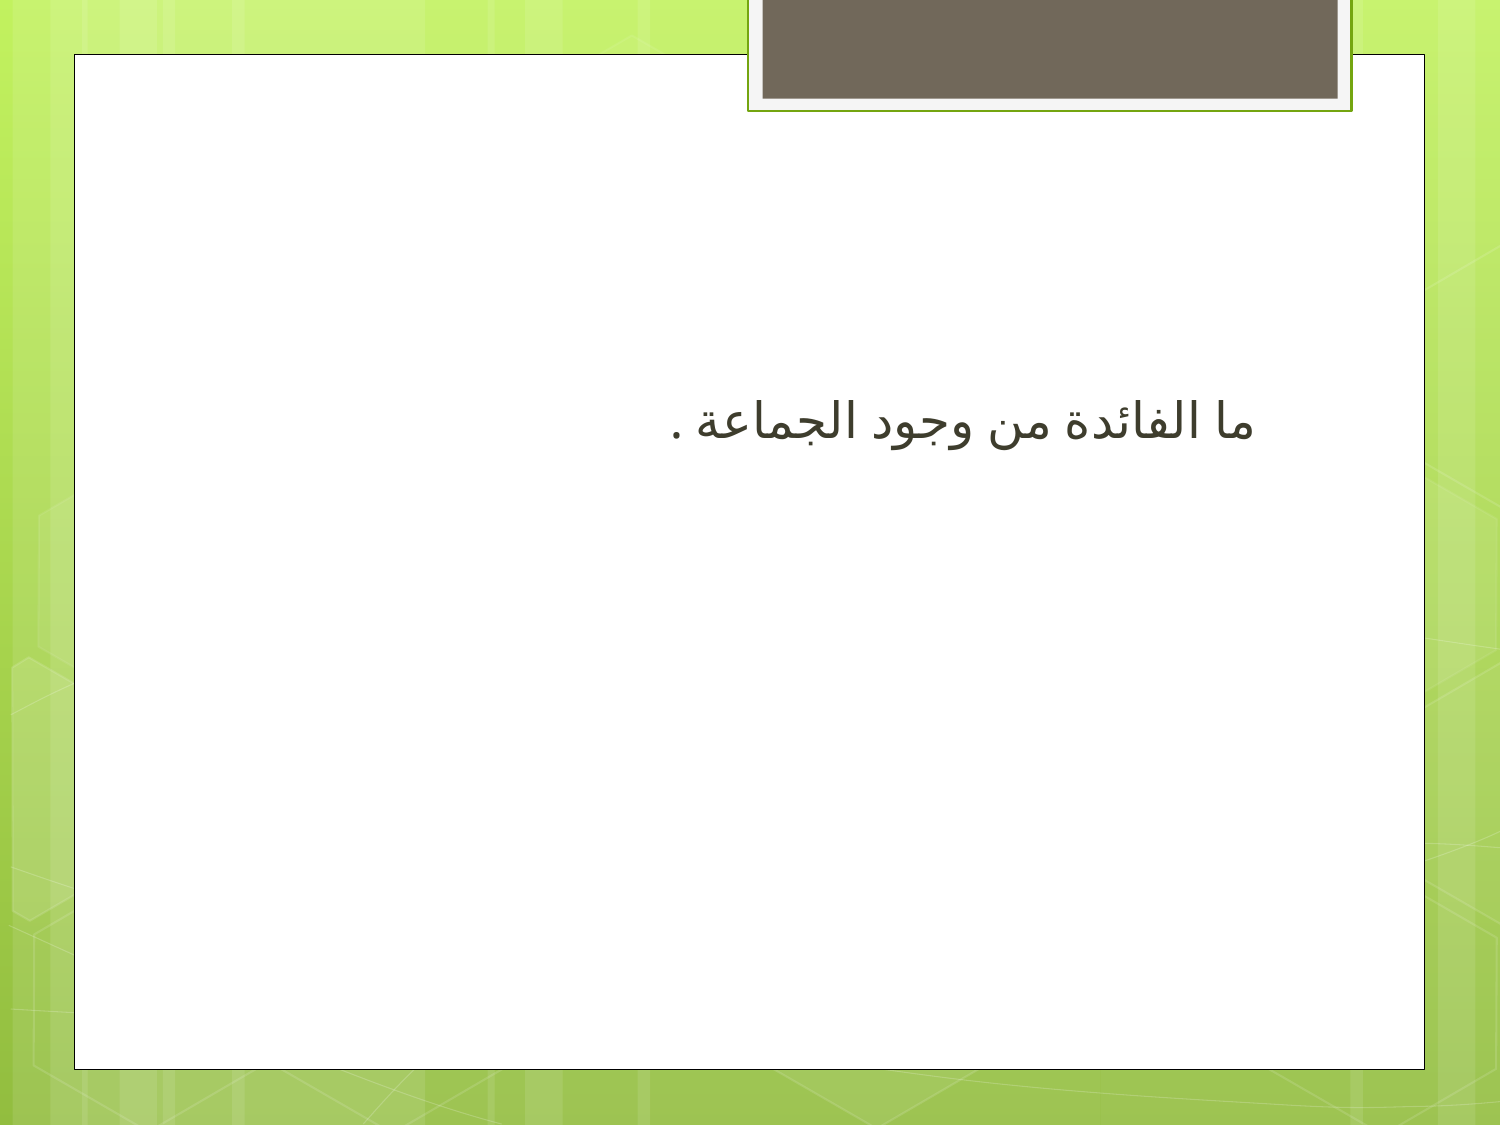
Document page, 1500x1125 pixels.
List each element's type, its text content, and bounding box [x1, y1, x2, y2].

list ما الفائدة من وجود الجماعة . [171, 381, 1283, 957]
